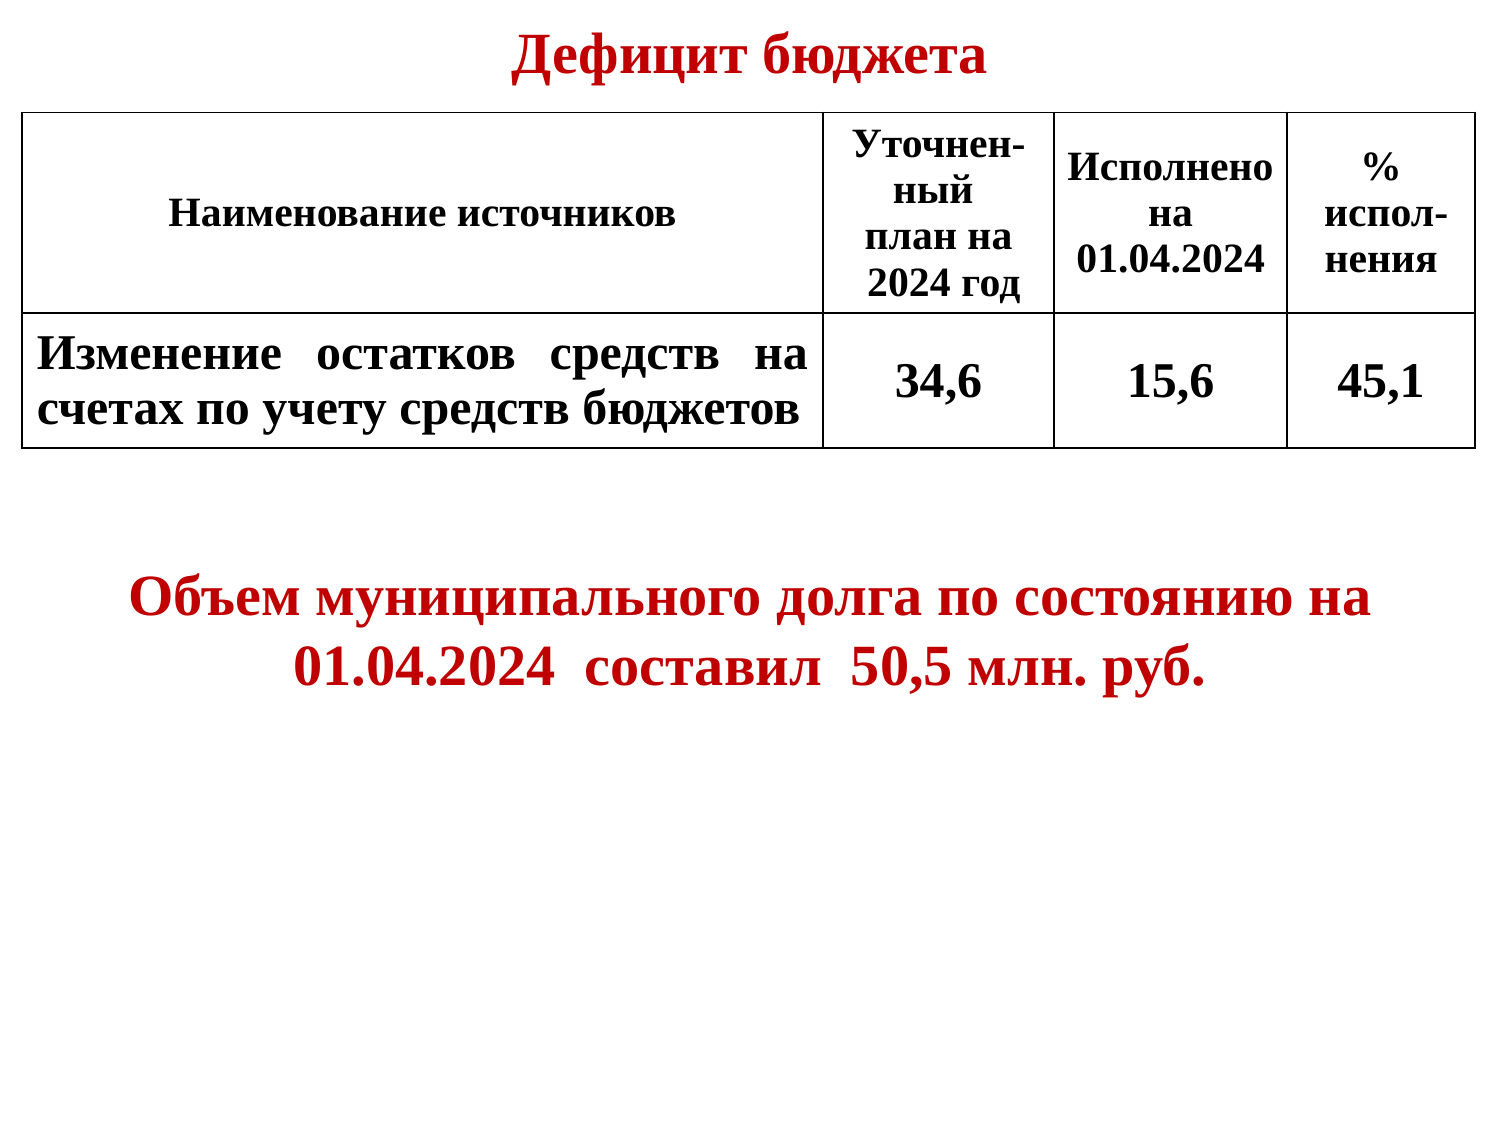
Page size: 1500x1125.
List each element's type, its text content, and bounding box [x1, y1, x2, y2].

table_cell Изменение остатков средств на счетах по учету средств бюджетов [23, 314, 822, 447]
table_cell 45,1 [1288, 314, 1474, 447]
table_cell 34,6 [824, 314, 1053, 447]
table_header Исполнено на 01.04.2024 [1055, 113, 1286, 312]
table_header Наименование источников [23, 113, 822, 312]
table_header Уточнен-ный план на 2024 год [824, 113, 1053, 312]
table_header % испол-нения [1288, 113, 1474, 312]
text_box Объем муниципального долга по состоянию на 01.04.2024 составил 50,5 млн. руб. [24, 549, 1475, 705]
table_cell 15,6 [1055, 314, 1286, 447]
title Дефицит бюджета [50, 12, 1450, 88]
